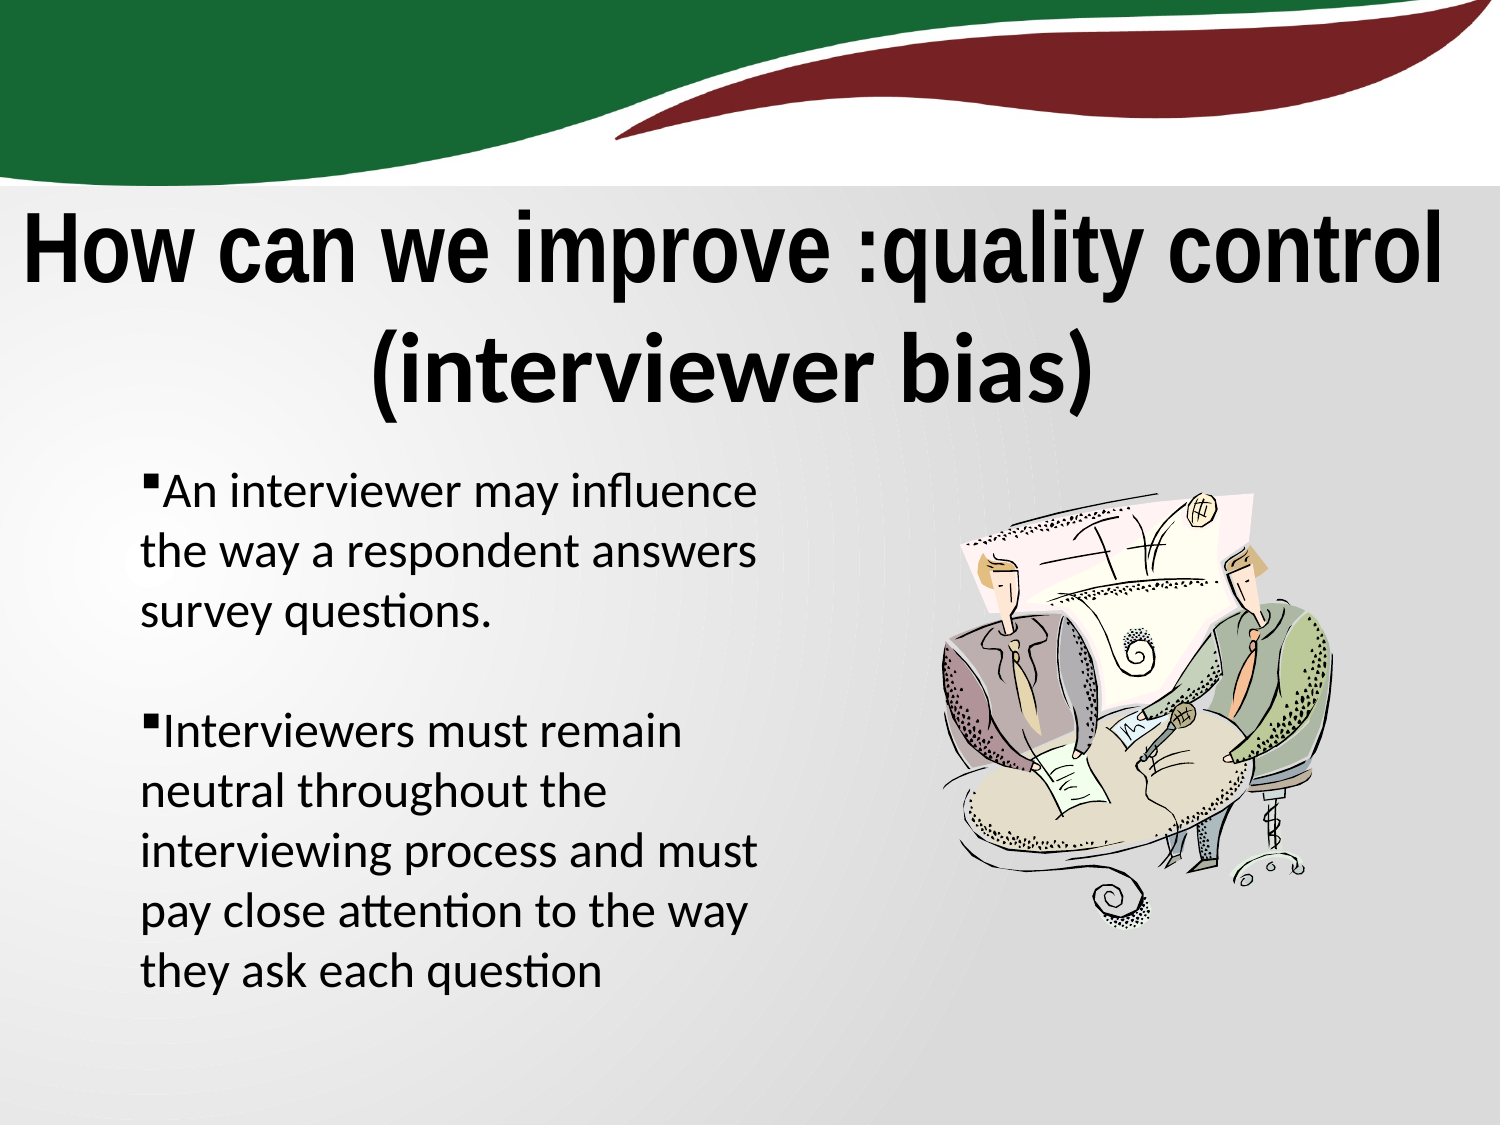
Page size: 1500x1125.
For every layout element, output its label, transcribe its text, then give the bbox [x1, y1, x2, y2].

picture [936, 486, 1339, 936]
list How can we improve :quality control (interviewer bias) [0, 174, 1488, 438]
text_box An interviewer may influence the way a respondent answers survey questions. Interviewers must remain neutral throughout the interviewing process and must pay close attention to the way they ask each question [125, 449, 825, 1005]
picture [0, 0, 1500, 186]
